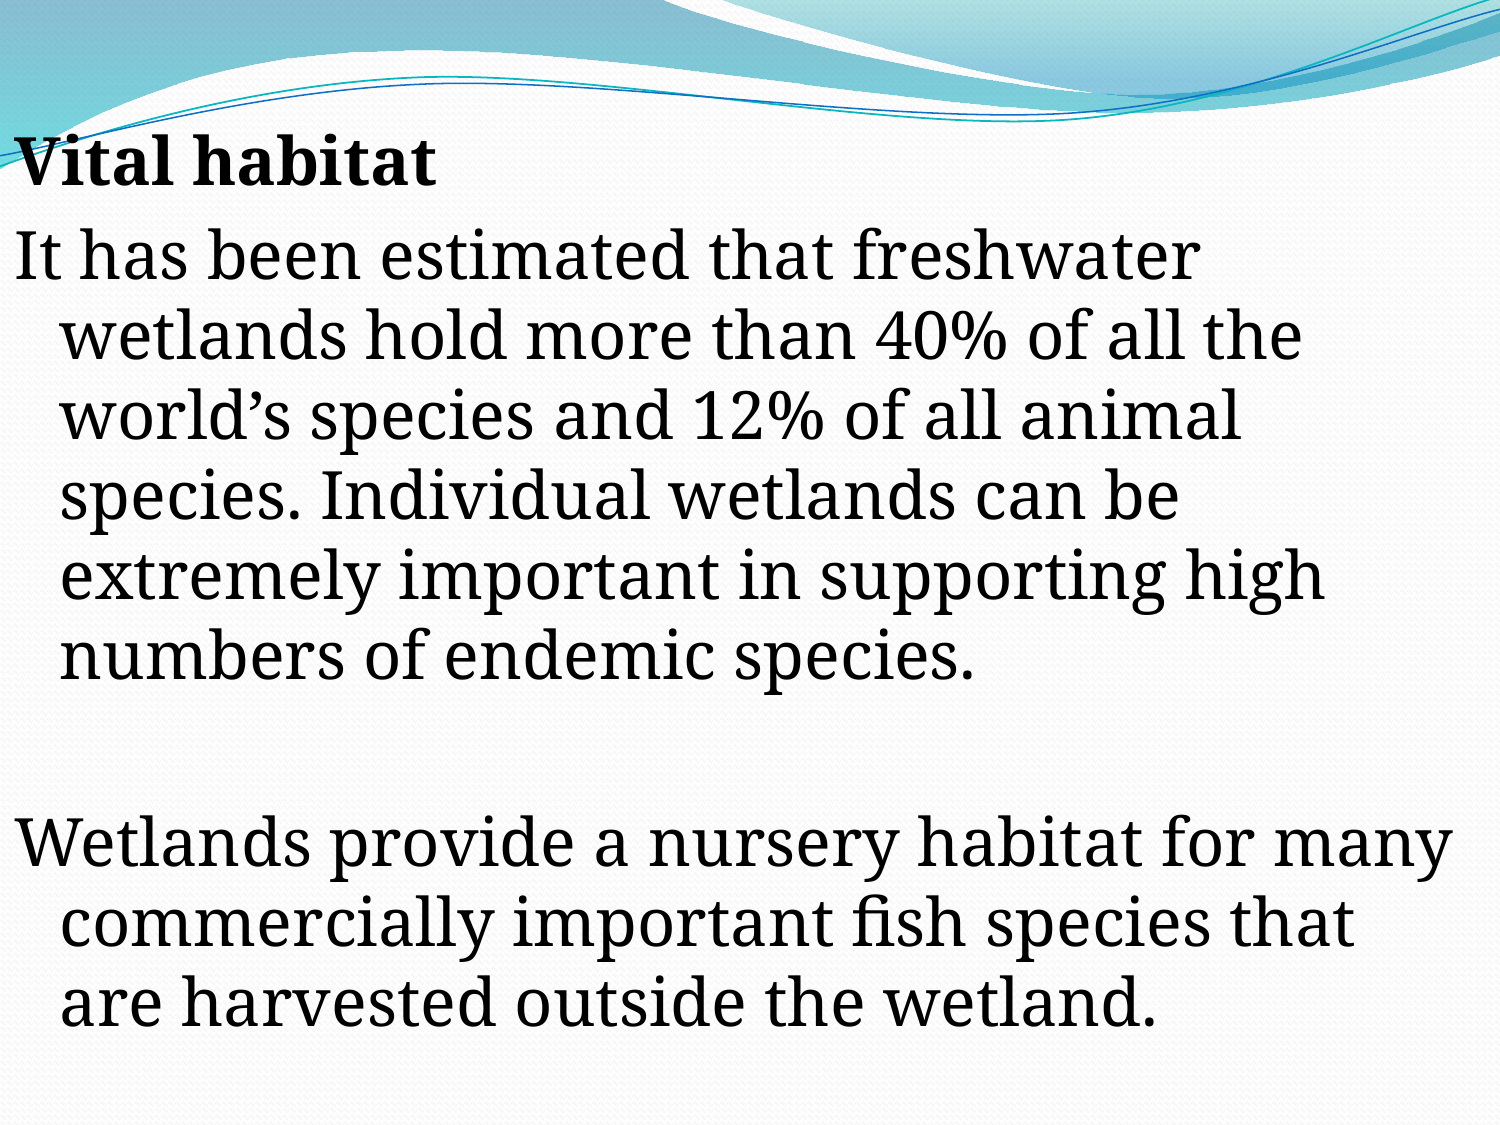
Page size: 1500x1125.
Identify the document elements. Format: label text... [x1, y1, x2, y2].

list Vital habitat It has been estimated that freshwater wetlands hold more than 40% of all the world’s species and 12% of all animal species. Individual wetlands can be extremely important in supporting high numbers of endemic species. Wetlands provide a nursery habitat for many commercially important fish species that are harvested outside the wetland. [0, 78, 1477, 1051]
